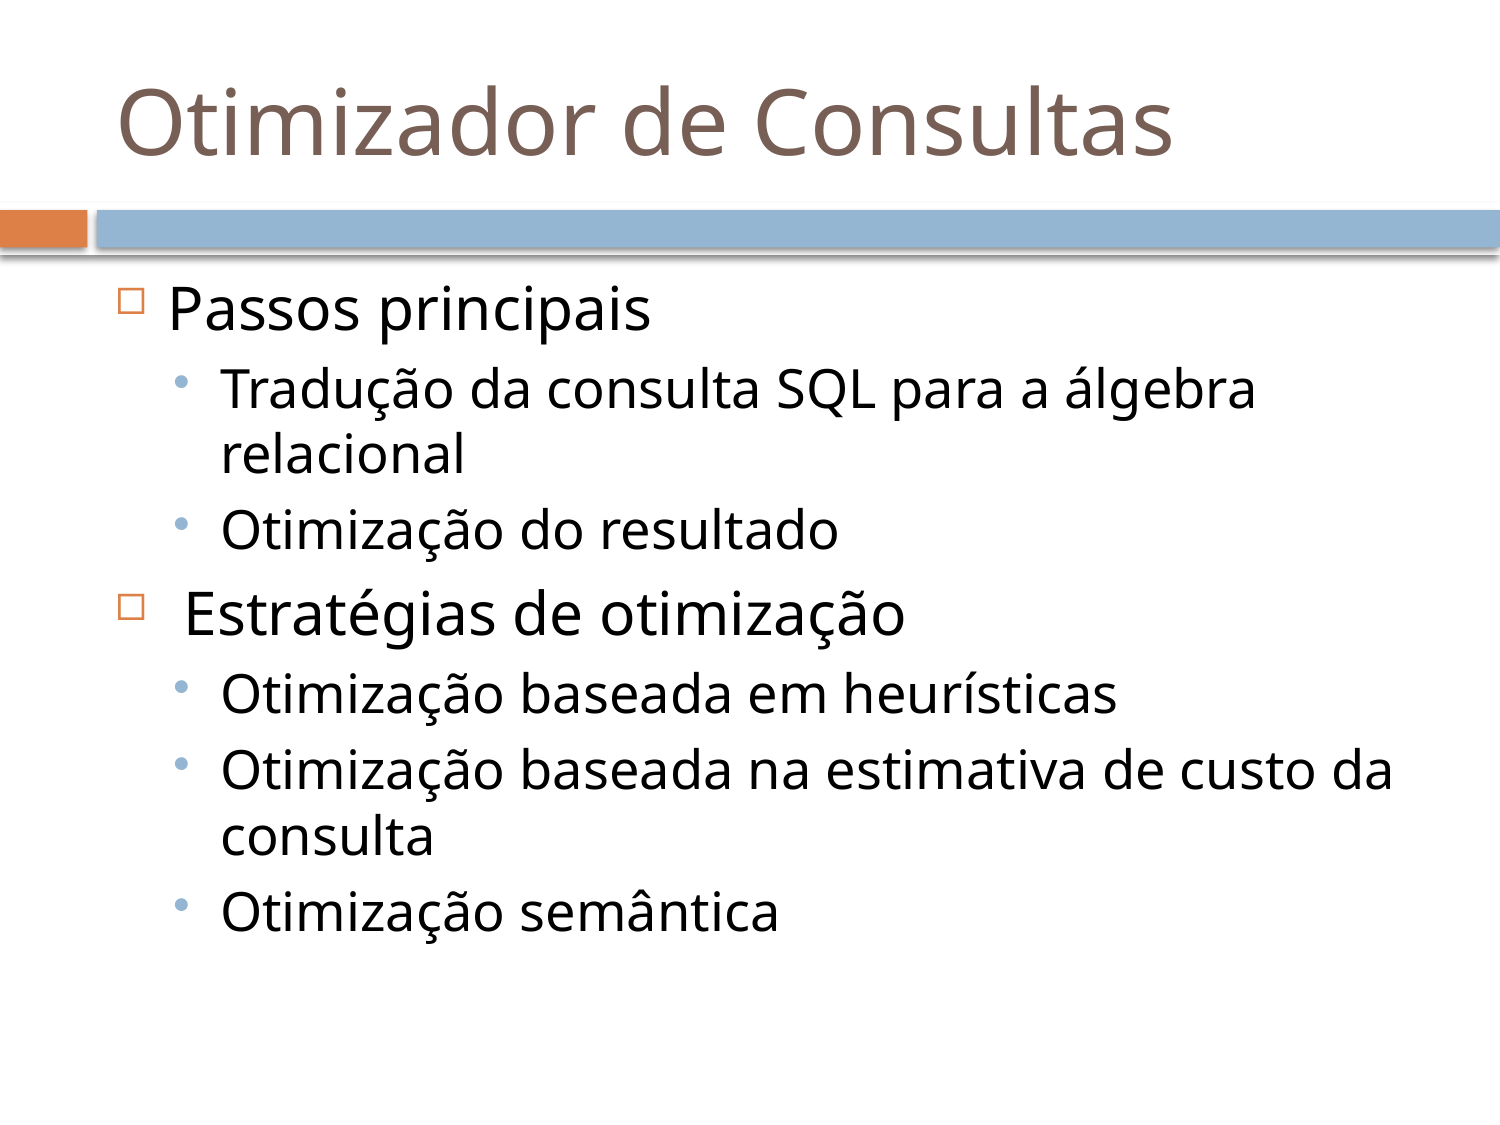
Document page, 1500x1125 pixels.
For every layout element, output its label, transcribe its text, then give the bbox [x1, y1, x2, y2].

title Otimizador de Consultas [100, 37, 1438, 200]
list Passos principais Tradução da consulta SQL para a álgebra relacional Otimização do resultado Estratégias de otimização Otimização baseada em heurísticas Otimização baseada na estimativa de custo da consulta Otimização semântica [100, 262, 1438, 1000]
